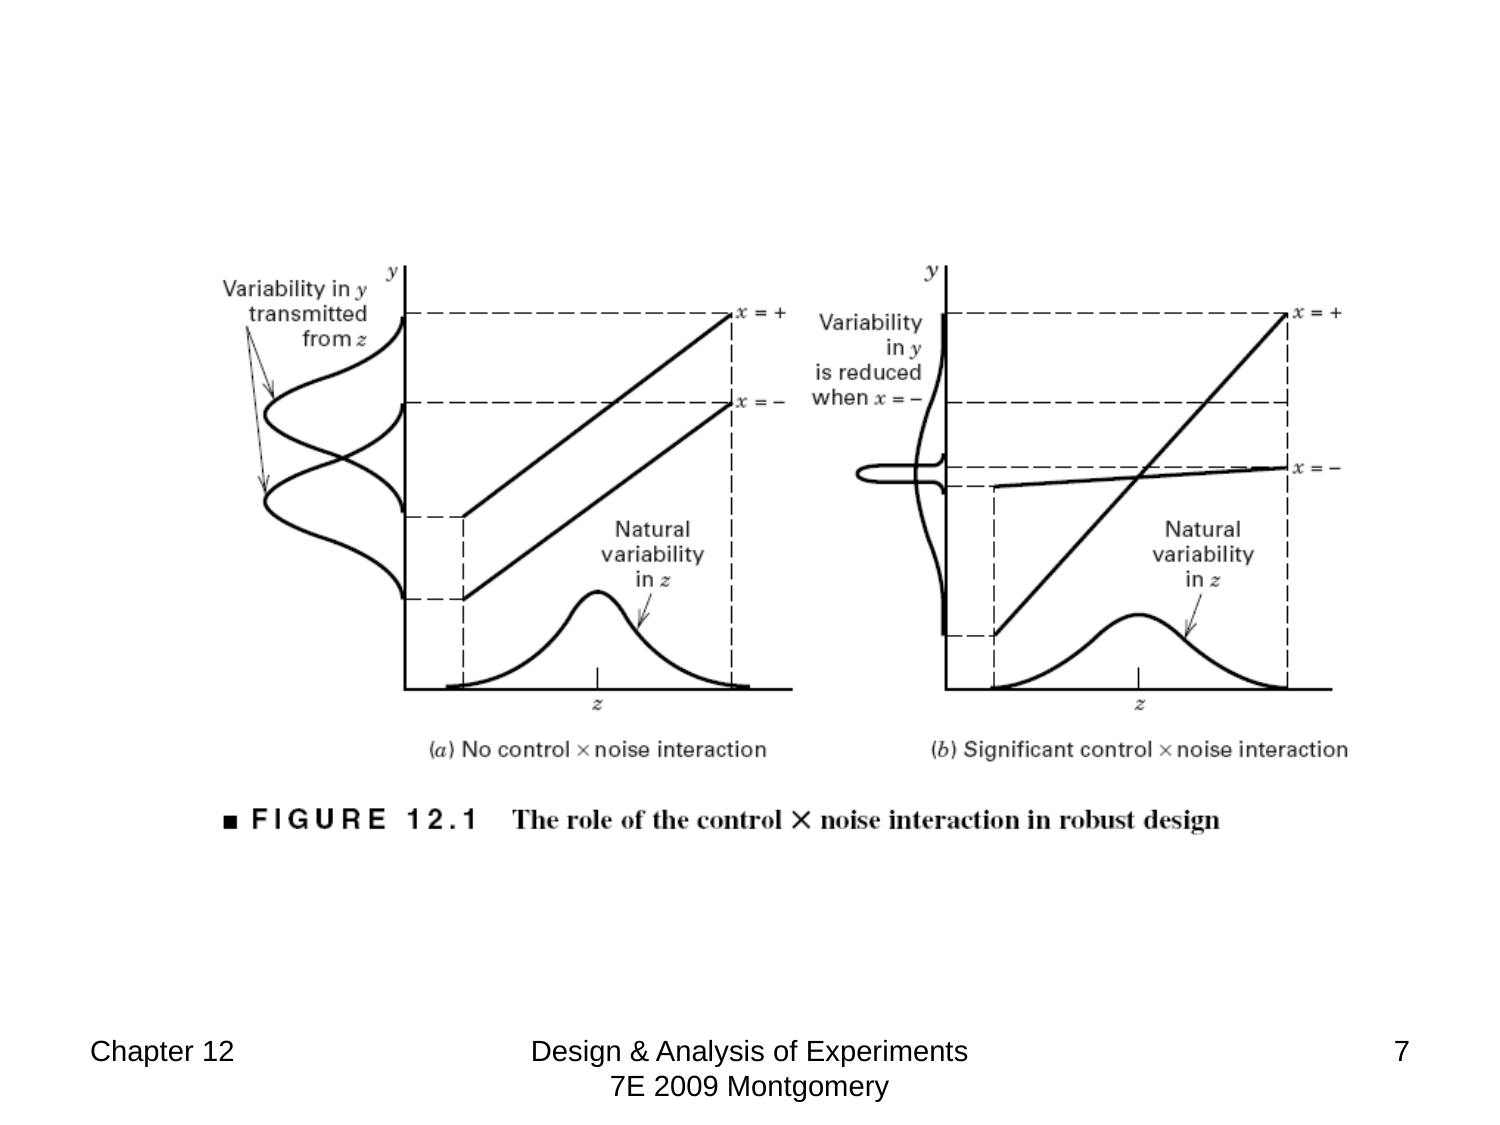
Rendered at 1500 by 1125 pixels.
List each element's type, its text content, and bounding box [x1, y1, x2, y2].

slide_number Chapter 12 [74, 1024, 426, 1103]
slide_number 7 [1074, 1024, 1426, 1103]
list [74, 203, 1426, 856]
footer Design & Analysis of Experiments 7E 2009 Montgomery [512, 1024, 988, 1103]
